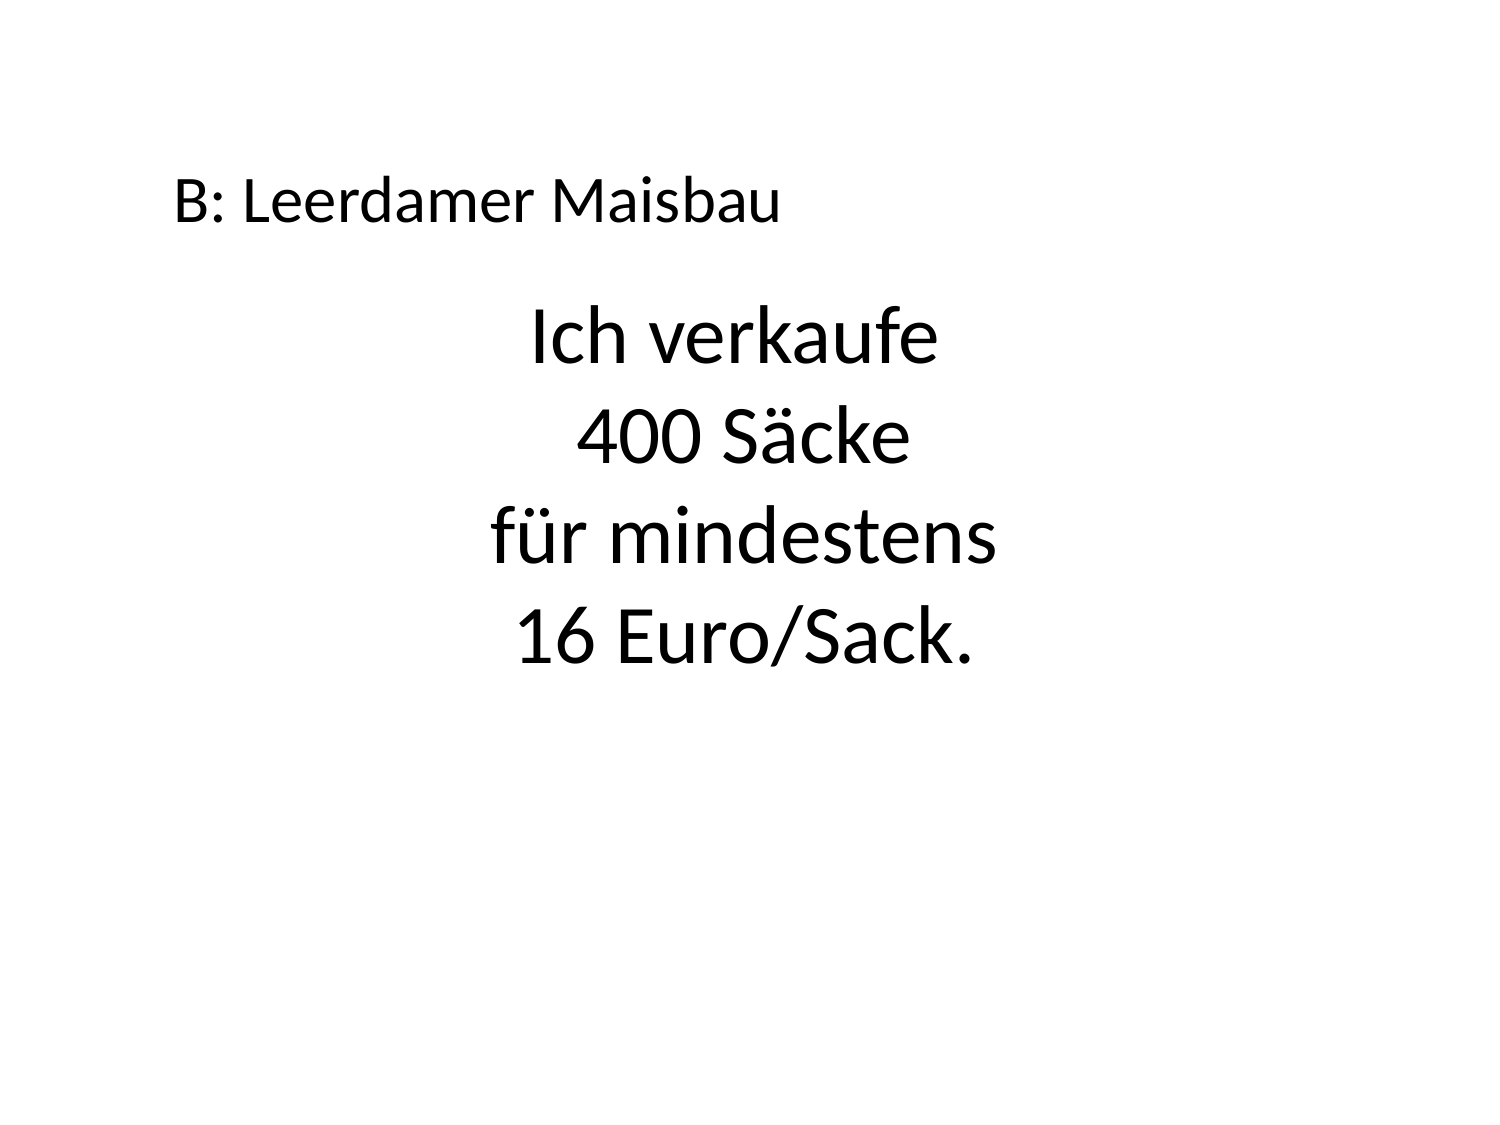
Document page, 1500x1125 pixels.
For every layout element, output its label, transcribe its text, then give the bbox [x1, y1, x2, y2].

text_box B: Leerdamer Maisbau Ich verkaufe 400 Säcke für mindestens 16 Euro/Sack. [158, 147, 1330, 688]
